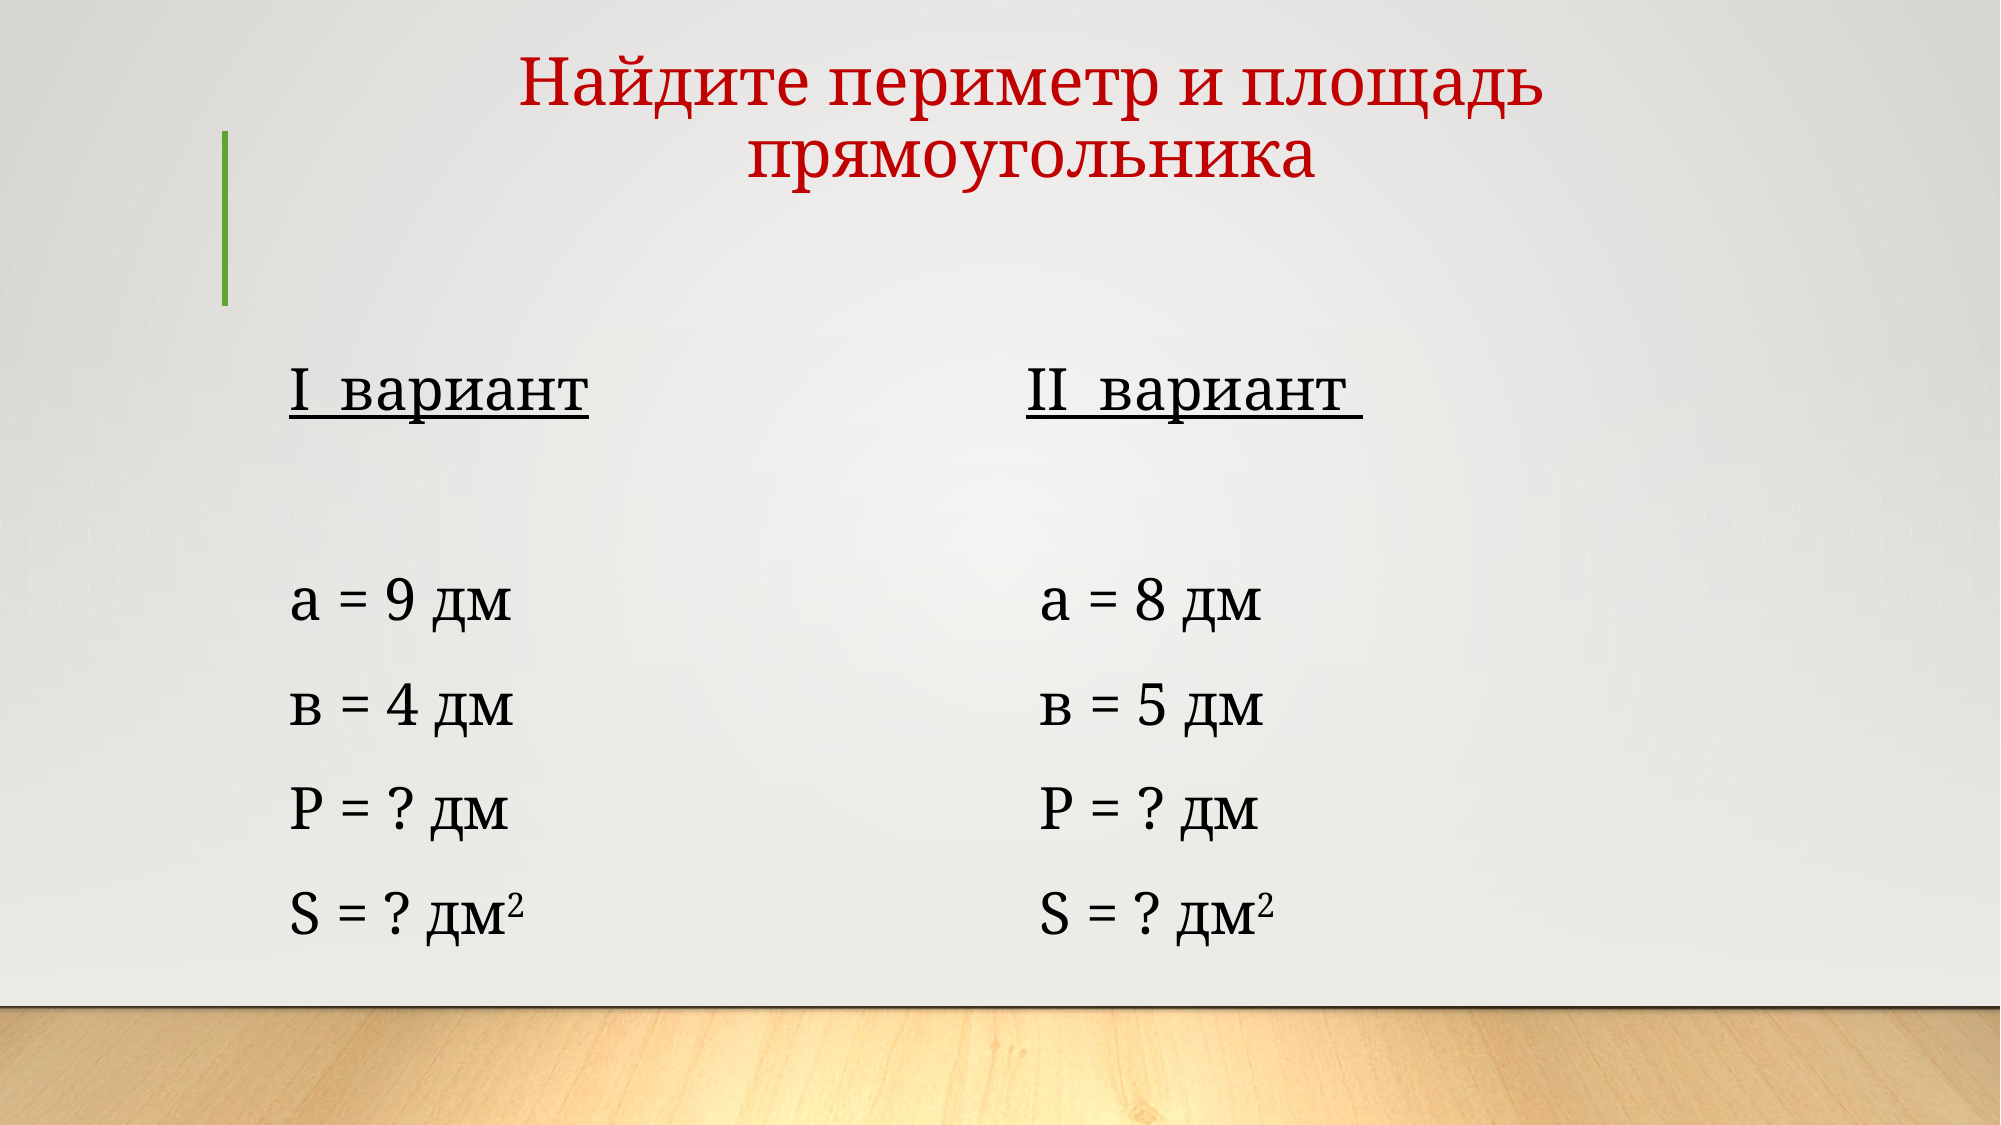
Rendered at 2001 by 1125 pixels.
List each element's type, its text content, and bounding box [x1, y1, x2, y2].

picture [0, 1006, 2000, 1125]
list I вариант II вариант а = 9 дм а = 8 дм в = 4 дм в = 5 дм Р = ? дм Р = ? дм S = ? дм2 S = ? дм2 [251, 330, 1814, 897]
title Найдите периметр и площадь прямоугольника [251, 26, 1814, 200]
